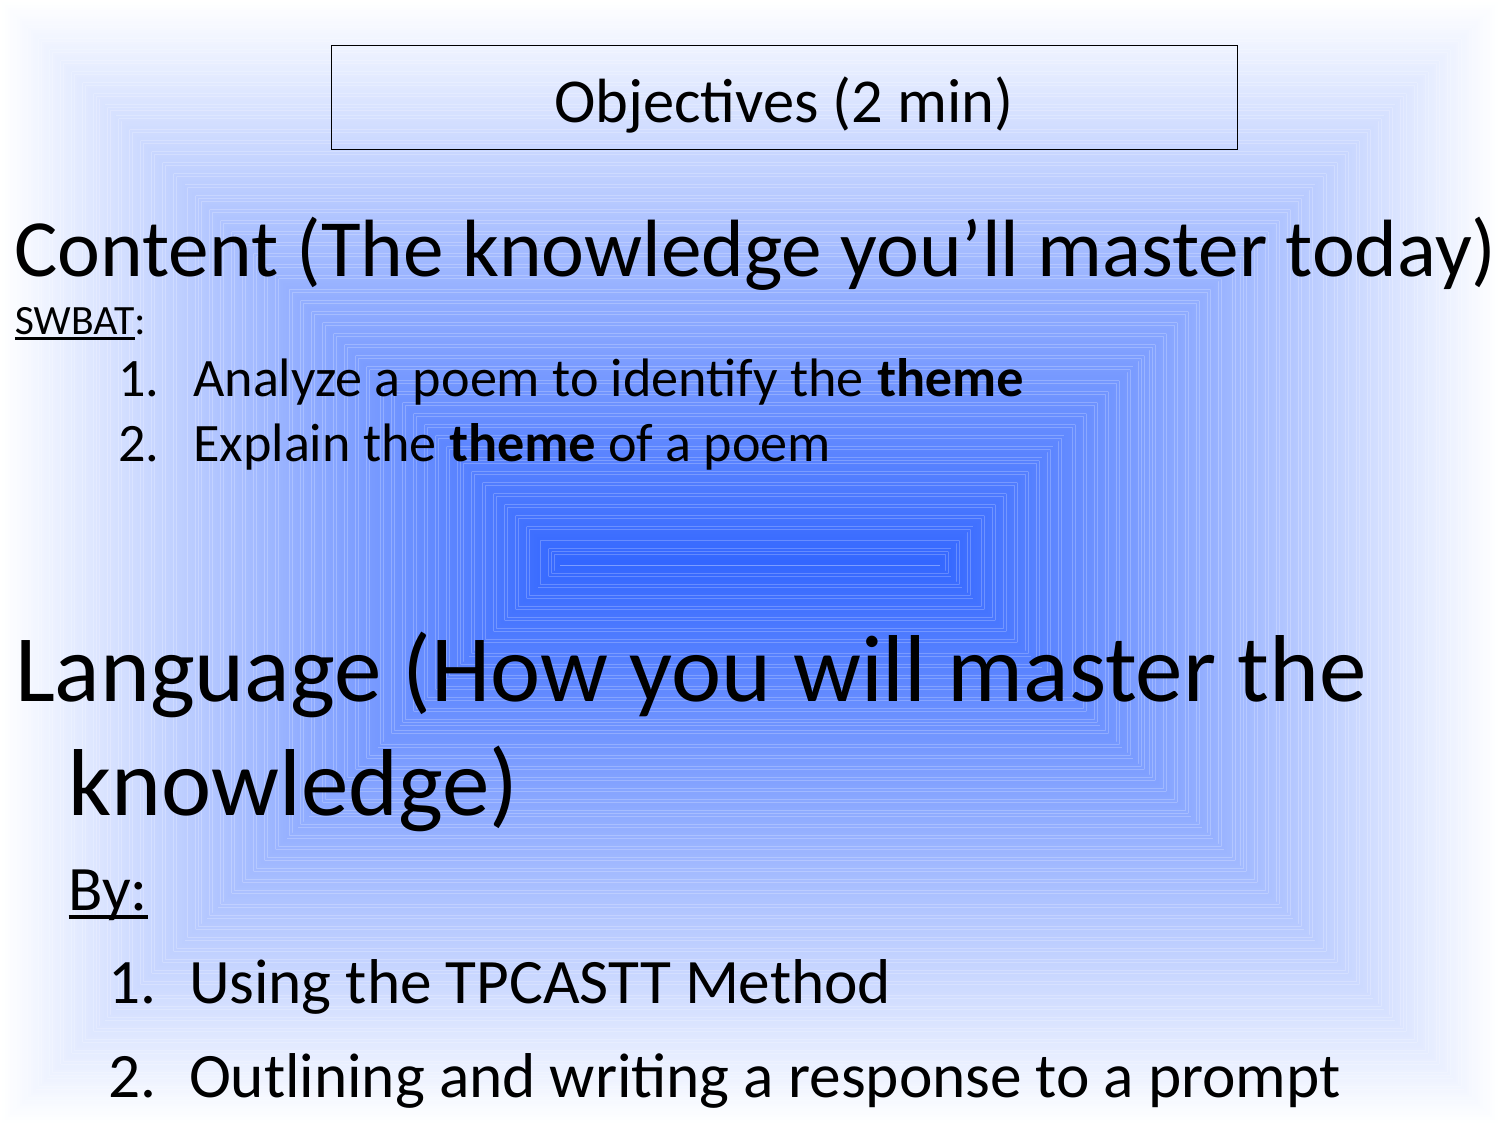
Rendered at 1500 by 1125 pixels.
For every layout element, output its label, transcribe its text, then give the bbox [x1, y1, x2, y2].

title Objectives (2 min) [331, 45, 1238, 150]
text_box Content (The knowledge you’ll master today) SWBAT: Analyze a poem to identify the theme Explain the theme of a poem [0, 187, 1500, 605]
list Language (How you will master the knowledge) By: Using the TPCASTT Method Outlining and writing a response to a prompt [0, 605, 1500, 1125]
